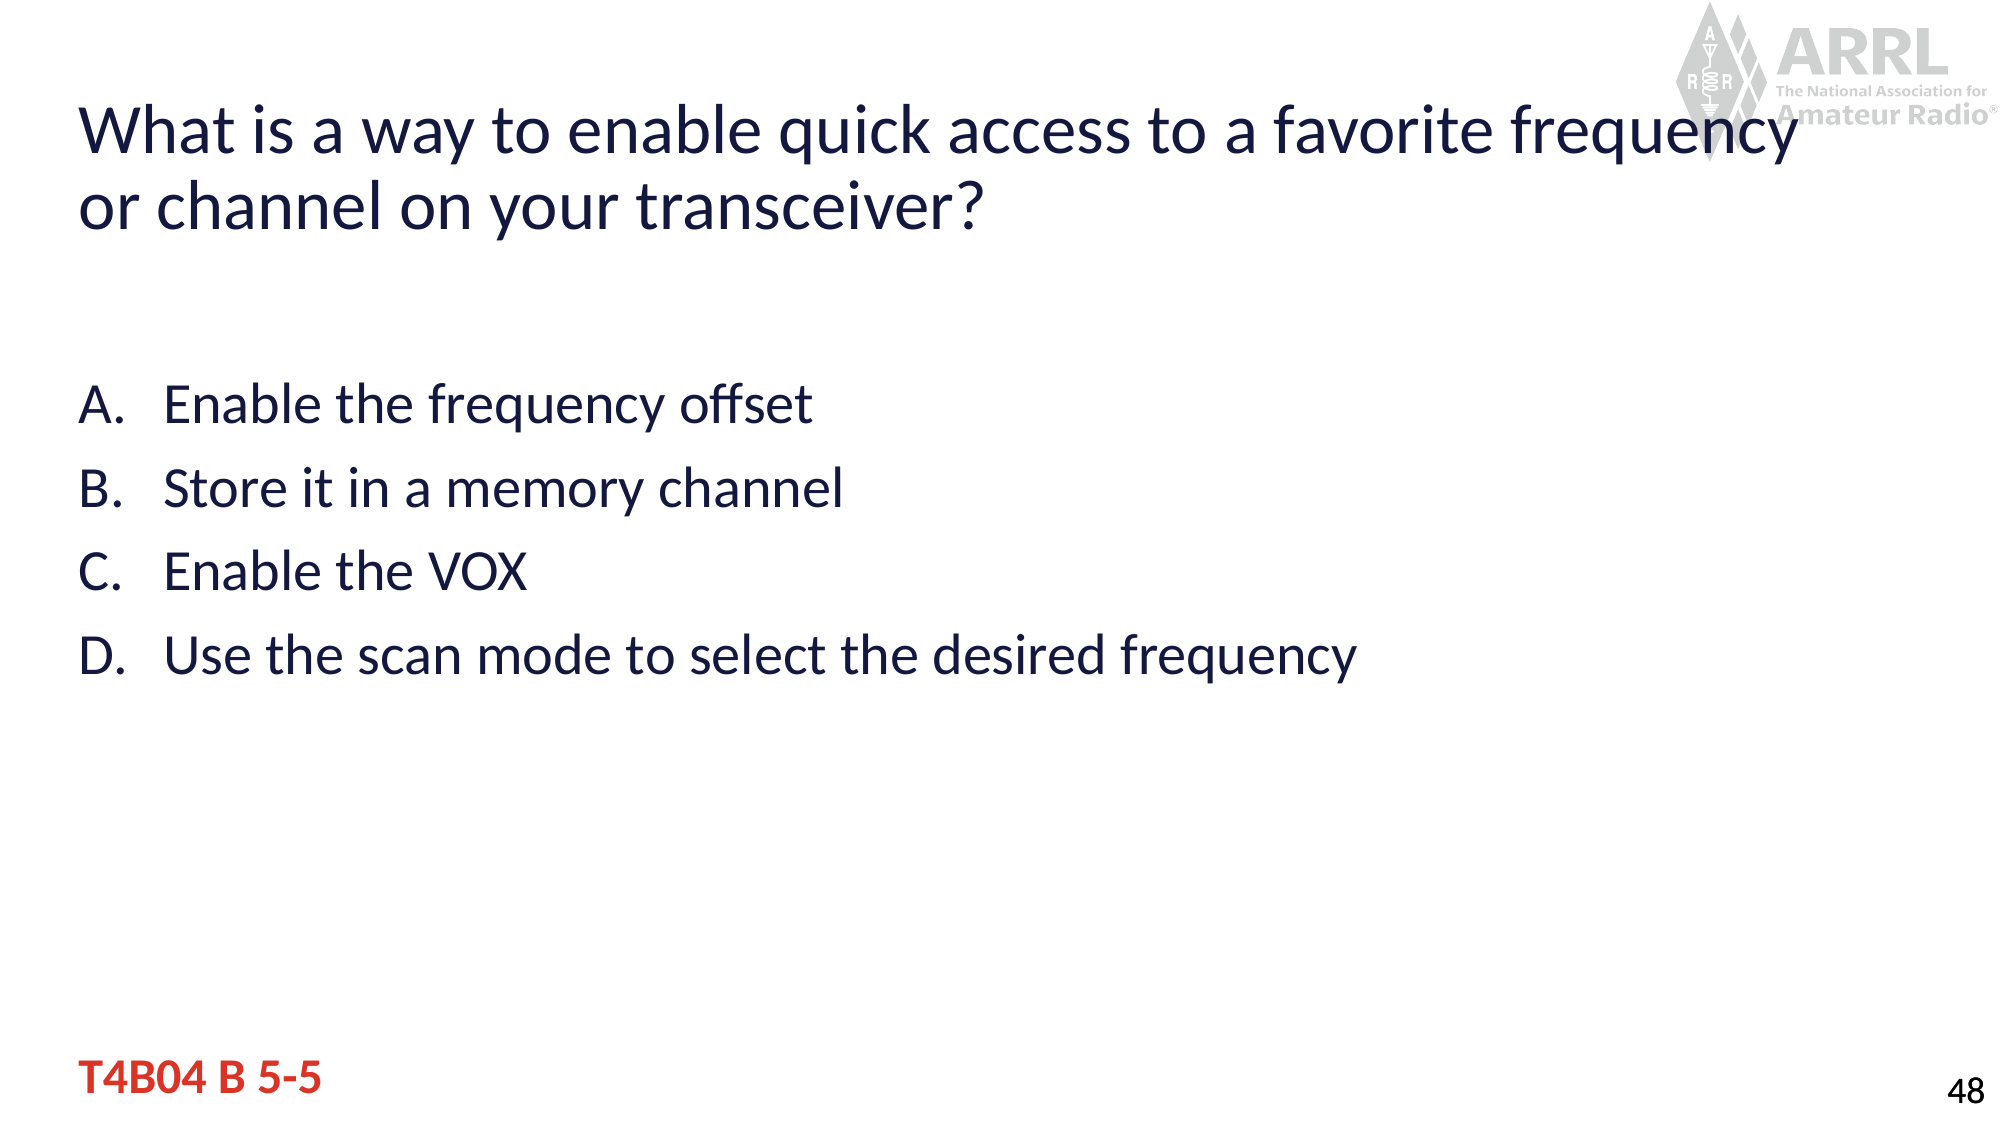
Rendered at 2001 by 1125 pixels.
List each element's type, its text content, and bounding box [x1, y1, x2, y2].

text_box T4B04 B 5-5 [63, 1036, 921, 1112]
title What is a way to enable quick access to a favorite frequency or channel on your transceiver? [63, 59, 1863, 278]
picture [1674, 0, 2000, 164]
list Enable the frequency offset Store it in a memory channel Enable the VOX Use the scan mode to select the desired frequency [63, 365, 1863, 989]
